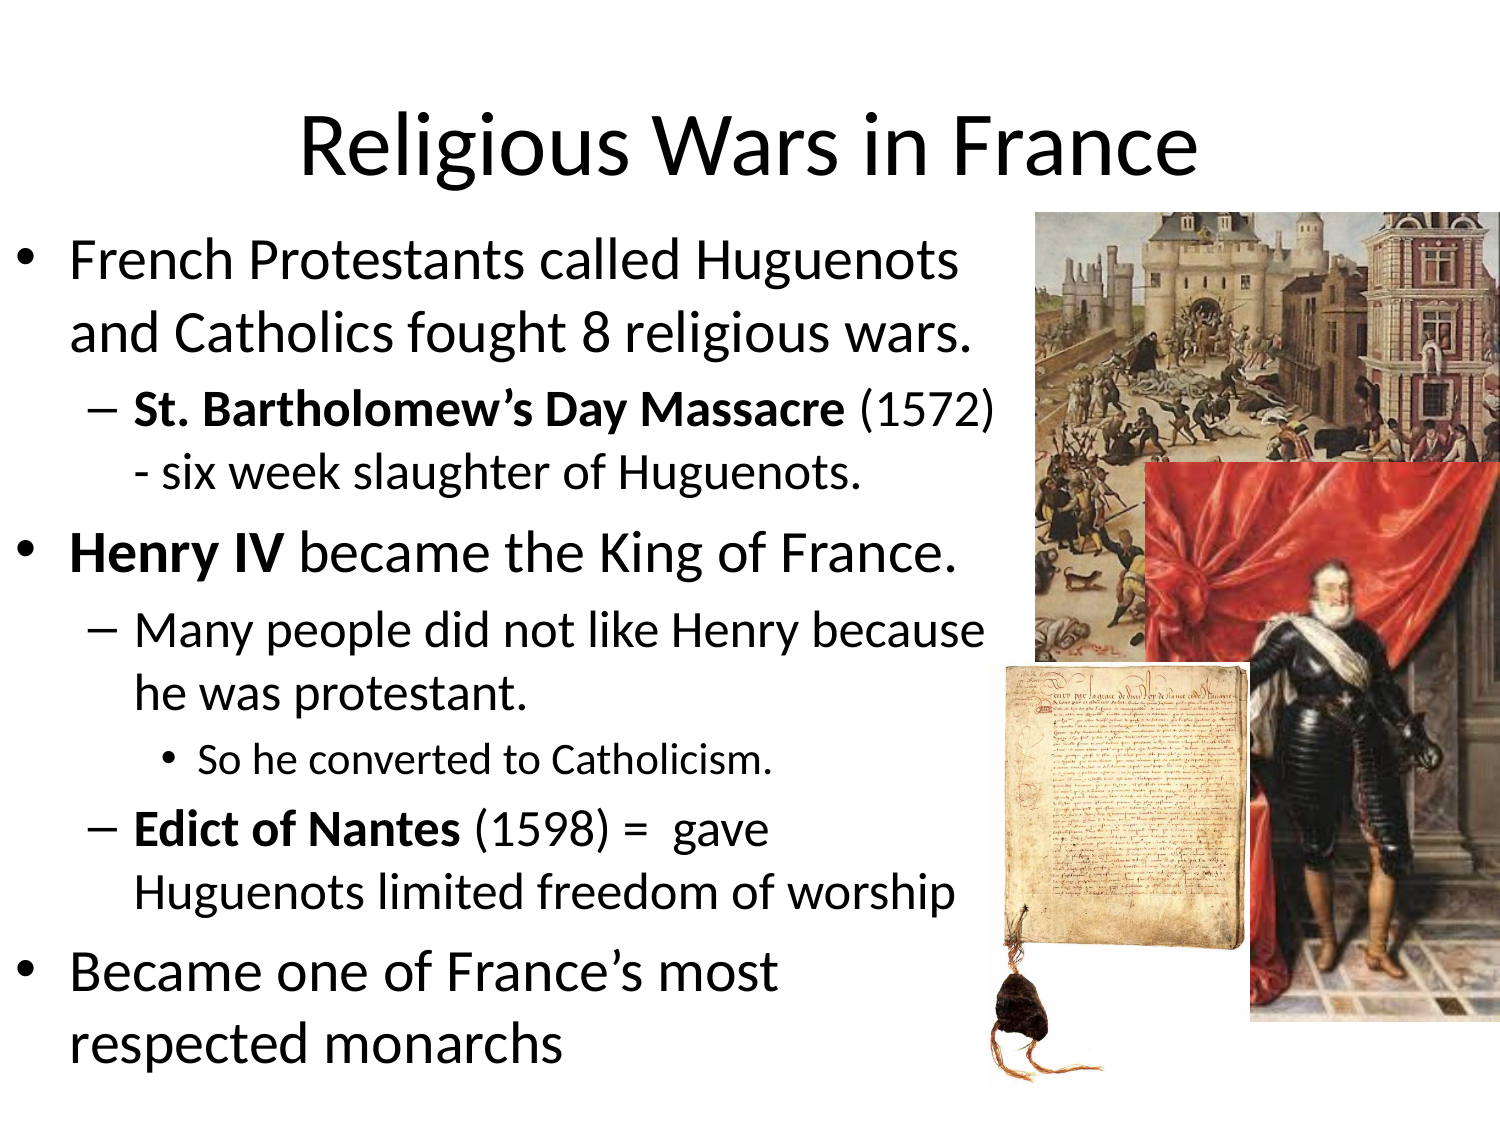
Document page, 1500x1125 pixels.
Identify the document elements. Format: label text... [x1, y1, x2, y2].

picture [987, 212, 1500, 1088]
title Religious Wars in France [75, 45, 1425, 233]
list French Protestants called Huguenots and Catholics fought 8 religious wars. St. Bartholomew’s Day Massacre (1572) - six week slaughter of Huguenots. Henry IV became the King of France. Many people did not like Henry because he was protestant. So he converted to Catholicism. Edict of Nantes (1598) = gave Huguenots limited freedom of worship Became one of France’s most respected monarchs [0, 212, 1013, 1100]
